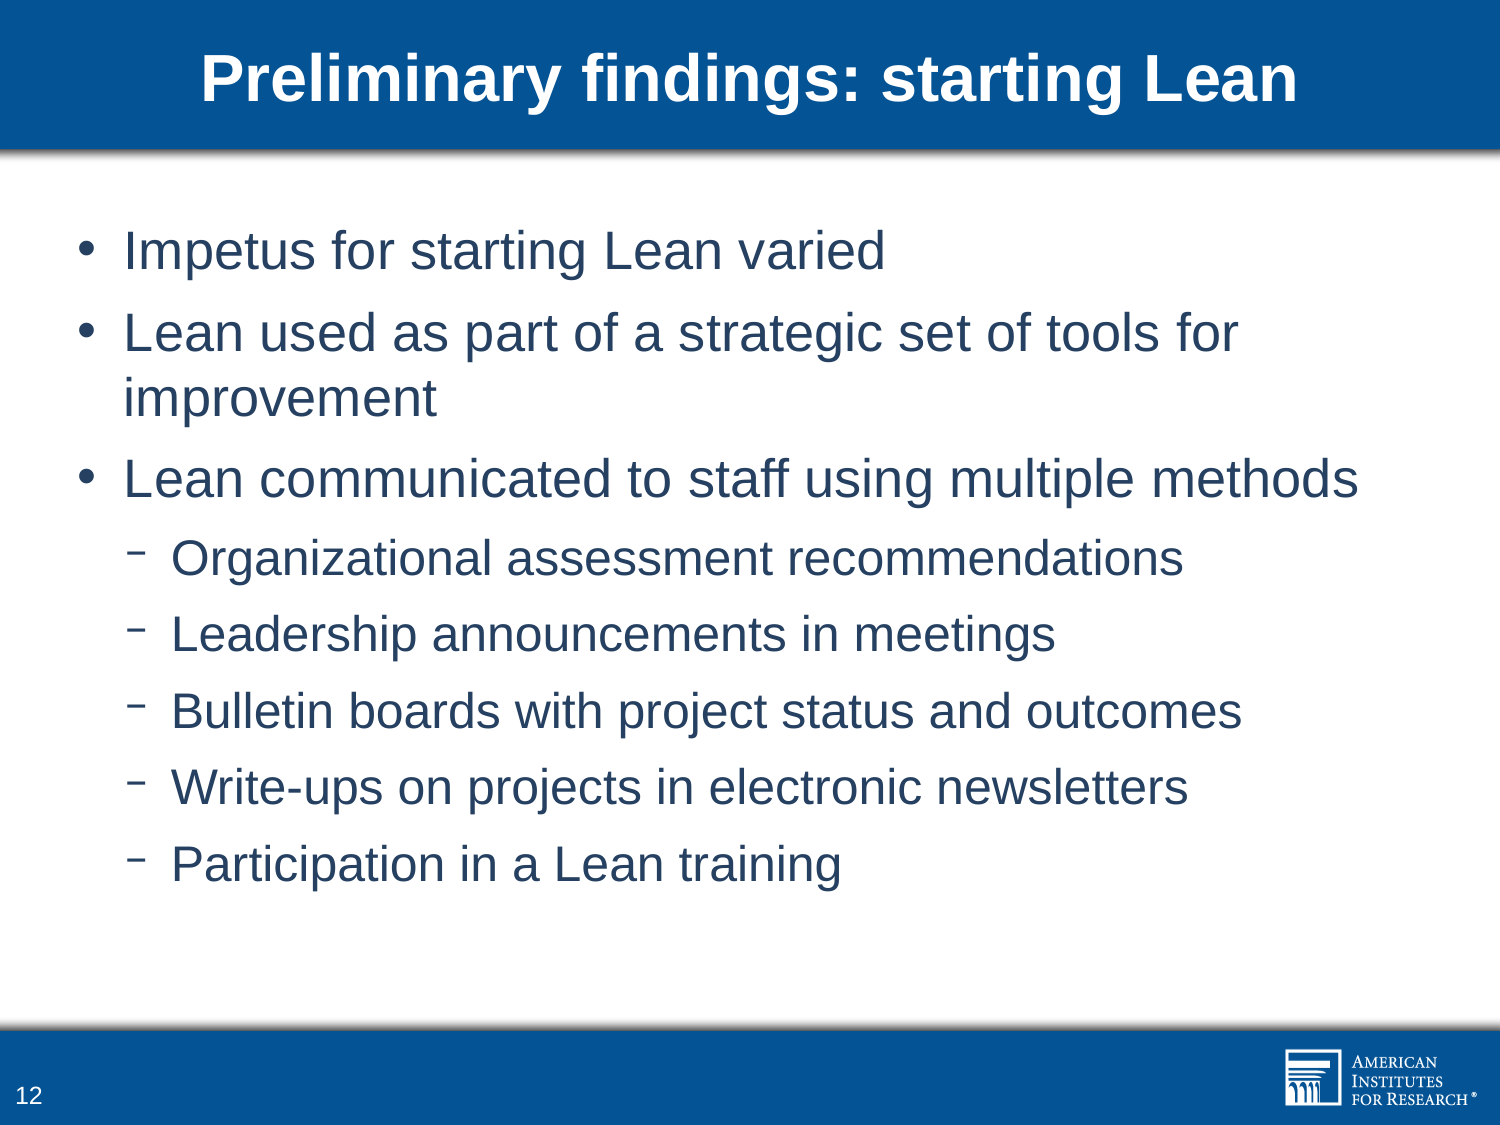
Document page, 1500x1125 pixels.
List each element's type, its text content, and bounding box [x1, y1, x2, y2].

list Impetus for starting Lean varied Lean used as part of a strategic set of tools for improvement Lean communicated to staff using multiple methods Organizational assessment recommendations Leadership announcements in meetings Bulletin boards with project status and outcomes Write-ups on projects in electronic newsletters Participation in a Lean training [61, 207, 1438, 973]
slide_number 12 [0, 1065, 350, 1125]
picture [0, 151, 1500, 1125]
title Preliminary findings: starting Lean [0, 0, 1500, 151]
